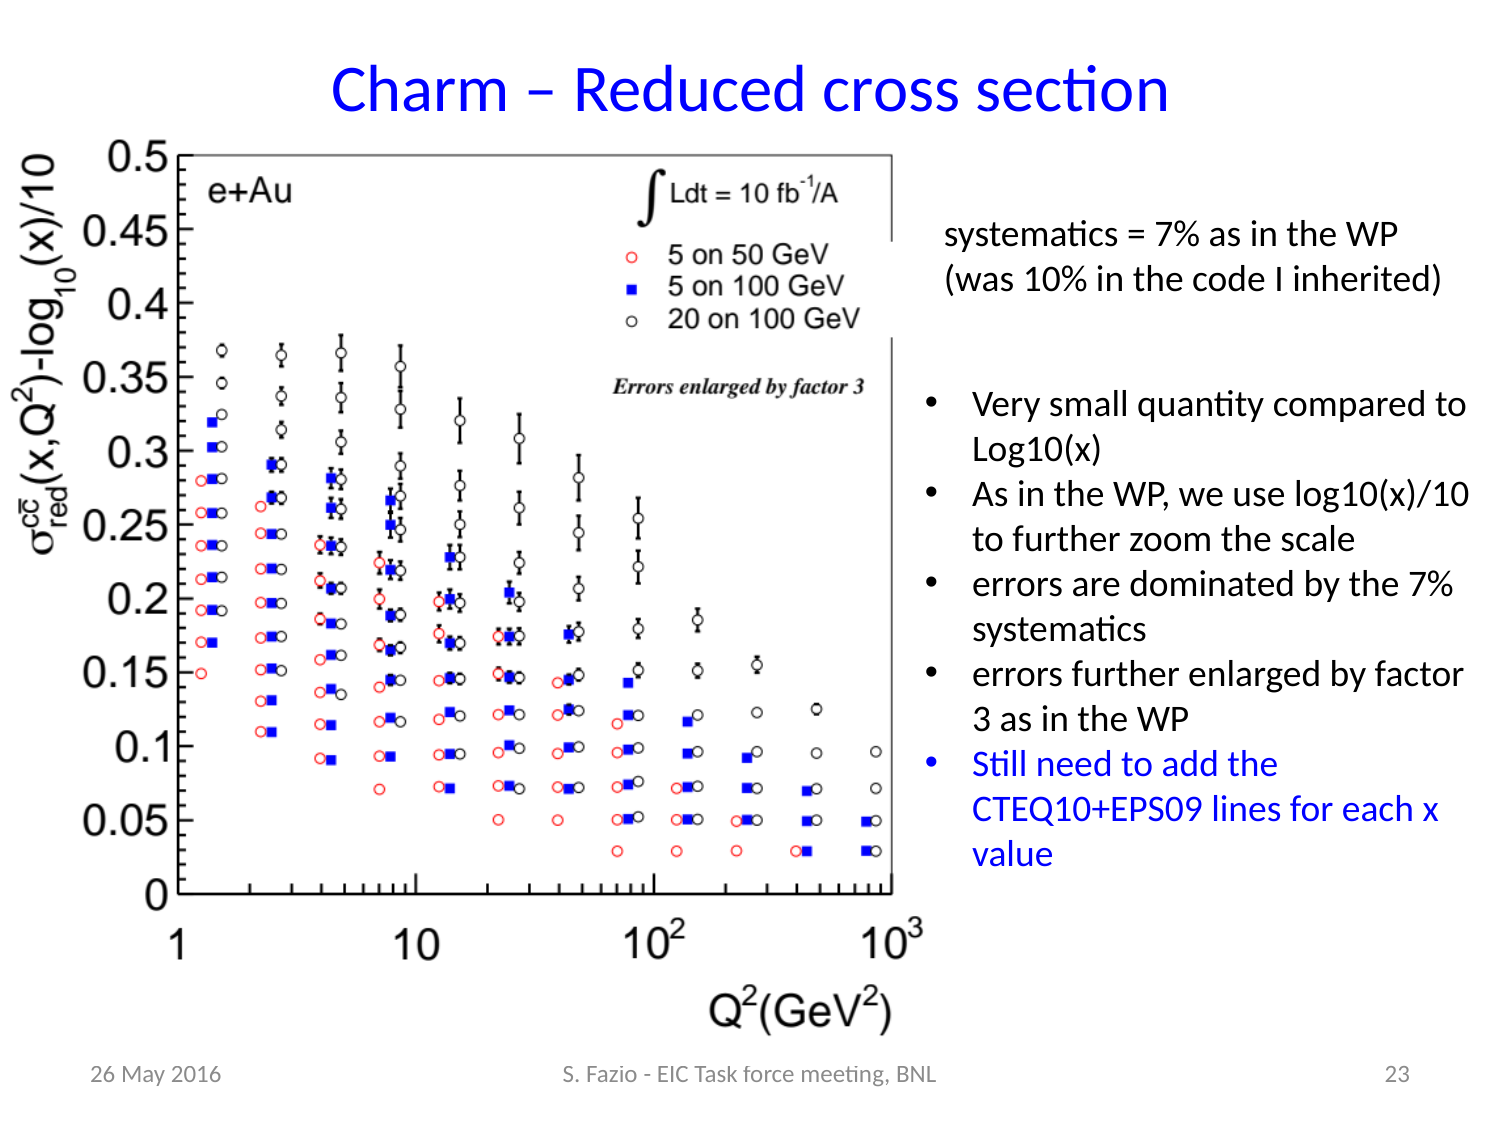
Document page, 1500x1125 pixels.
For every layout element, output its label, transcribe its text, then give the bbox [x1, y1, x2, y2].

footer S. Fazio - EIC Task force meeting, BNL [512, 1073, 988, 1103]
slide_number 23 [1074, 1042, 1425, 1103]
text_box Very small quantity compared to Log10(x) As in the WP, we use log10(x)/10 to further zoom the scale errors are dominated by the 7% systematics errors further enlarged by factor 3 as in the WP Still need to add the CTEQ10+EPS09 lines for each x value [991, 371, 1500, 882]
text_box systematics = 7% as in the WP (was 10% in the code I inherited) [991, 202, 1469, 307]
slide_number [75, 1075, 425, 1103]
picture [0, 107, 988, 1066]
text_box Charm – Reduced cross section [33, 37, 1469, 132]
